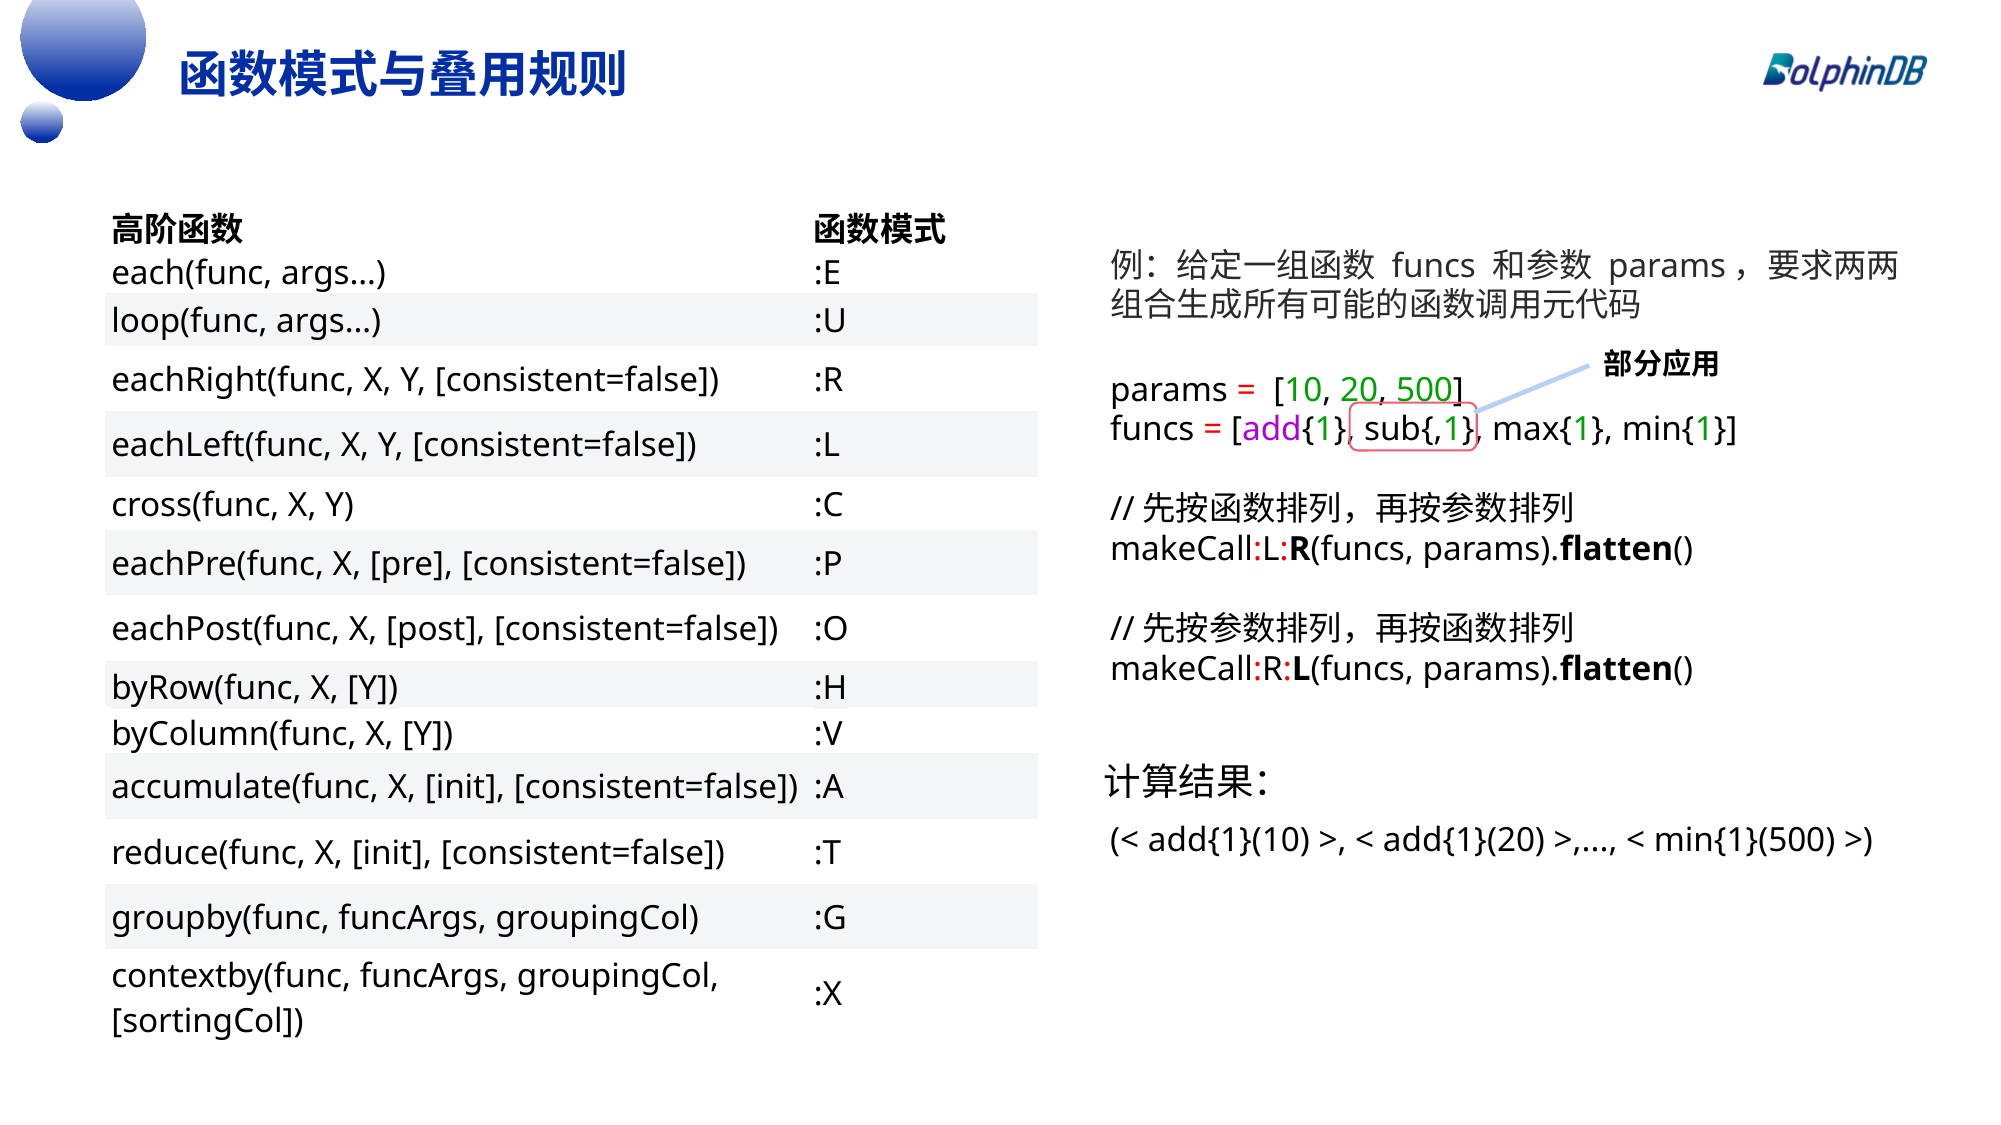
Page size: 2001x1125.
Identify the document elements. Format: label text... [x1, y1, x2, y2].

table_cell :P [807, 530, 1038, 595]
text_box [19, 0, 147, 102]
table_cell :L [807, 411, 1038, 477]
table_cell :A [807, 753, 1038, 819]
table_cell :H [807, 661, 1038, 707]
table_cell :O [807, 595, 1038, 661]
table_cell :T [807, 819, 1038, 884]
table_cell accumulate(func, X, [init], [consistent=false]) [105, 753, 807, 819]
table_cell :E [807, 246, 1038, 293]
table_cell cross(func, X, Y) [105, 477, 807, 530]
text_box params = [10, 20, 500] funcs = [add{1}, sub{,1}, max{1}, min{1}] //先按函数排列，再按参数排列 makeCall:L:R(funcs, params).flatten() //先按参数排列，再按函数排列 makeCall:R:L(funcs, params).flatten() [1095, 360, 1929, 695]
table_cell :V [807, 707, 1038, 753]
table_cell reduce(func, X, [init], [consistent=false]) [105, 819, 807, 884]
table_cell groupby(func, funcArgs, groupingCol) [105, 884, 807, 949]
table_header 函数模式 [807, 200, 1038, 246]
table_cell :R [807, 346, 1038, 411]
table_cell :C [807, 477, 1038, 530]
table_cell eachPre(func, X, [pre], [consistent=false]) [105, 530, 807, 595]
picture [1755, 47, 1929, 93]
text_box [19, 99, 64, 144]
table_cell byRow(func, X, [Y]) [105, 661, 807, 707]
table_header 高阶函数 [105, 200, 807, 246]
text_box 函数模式与叠用规则 [163, 35, 1545, 110]
table_cell :G [807, 884, 1038, 949]
table_cell eachPost(func, X, [post], [consistent=false]) [105, 595, 807, 661]
table_cell eachLeft(func, X, Y, [consistent=false]) [105, 411, 807, 477]
table_cell :X [807, 949, 1038, 1036]
text_box 部分应用 [1473, 323, 1889, 414]
table_cell contextby(func, funcArgs, groupingCol, [sortingCol]) [105, 949, 807, 1036]
text_box (< add{1}(10) >, < add{1}(20) >,..., < min{1}(500) >) [1095, 810, 1946, 866]
table_cell byColumn(func, X, [Y]) [105, 707, 807, 753]
text_box 例：给定一组函数 funcs 和参数 params，要求两两组合生成所有可能的函数调用元代码 [1095, 236, 1929, 331]
table_cell :U [807, 293, 1038, 346]
text_box 计算结果： [1088, 750, 1756, 810]
text_box [1348, 401, 1478, 452]
table_cell loop(func, args…) [105, 293, 807, 346]
table_cell eachRight(func, X, Y, [consistent=false]) [105, 346, 807, 411]
table_cell each(func, args…) [105, 246, 807, 293]
